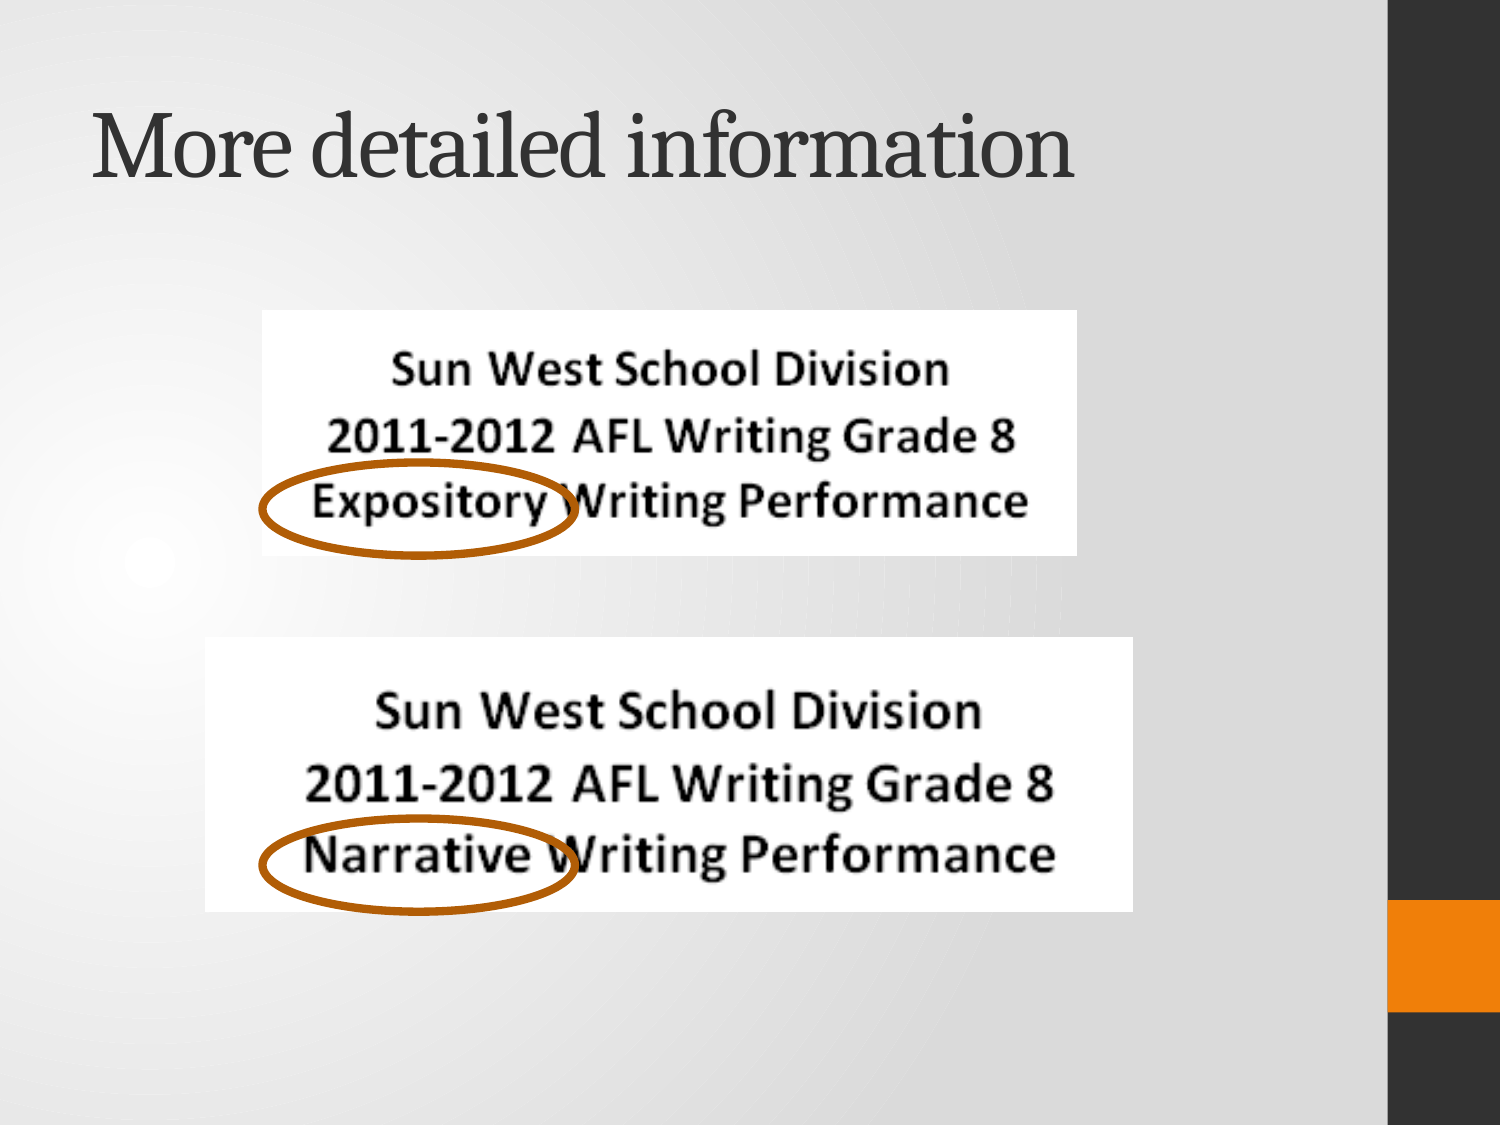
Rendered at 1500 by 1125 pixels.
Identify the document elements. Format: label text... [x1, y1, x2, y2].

picture [261, 309, 1077, 557]
picture [205, 636, 1134, 913]
list [75, 262, 1325, 1050]
title More detailed information [75, 45, 1325, 233]
